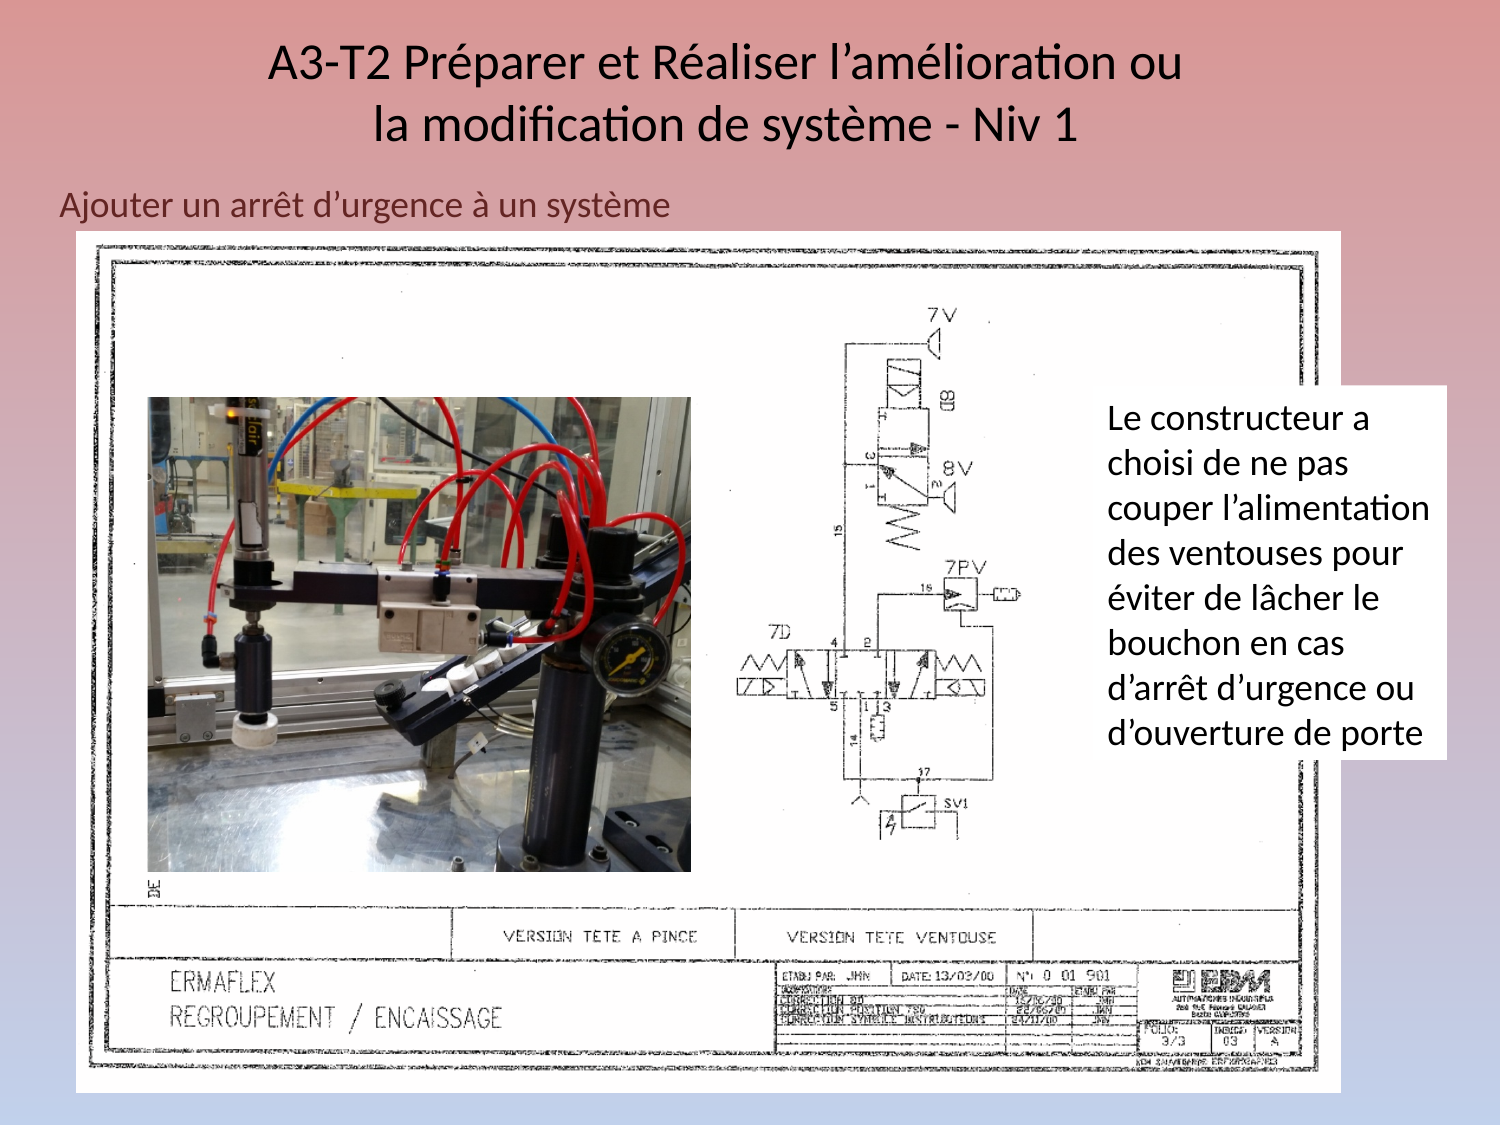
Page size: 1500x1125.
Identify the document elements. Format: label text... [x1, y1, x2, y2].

picture [76, 231, 1341, 1094]
text_box Le constructeur a choisi de ne pas couper l’alimentation des ventouses pour éviter de lâcher le bouchon en cas d’arrêt d’urgence ou d’ouverture de porte [1344, 385, 1447, 760]
text_box A3-T2 Préparer et Réaliser l’amélioration ou la modification de système - Niv 1 [242, 19, 1211, 161]
text_box Ajouter un arrêt d’urgence à un système [44, 172, 687, 233]
